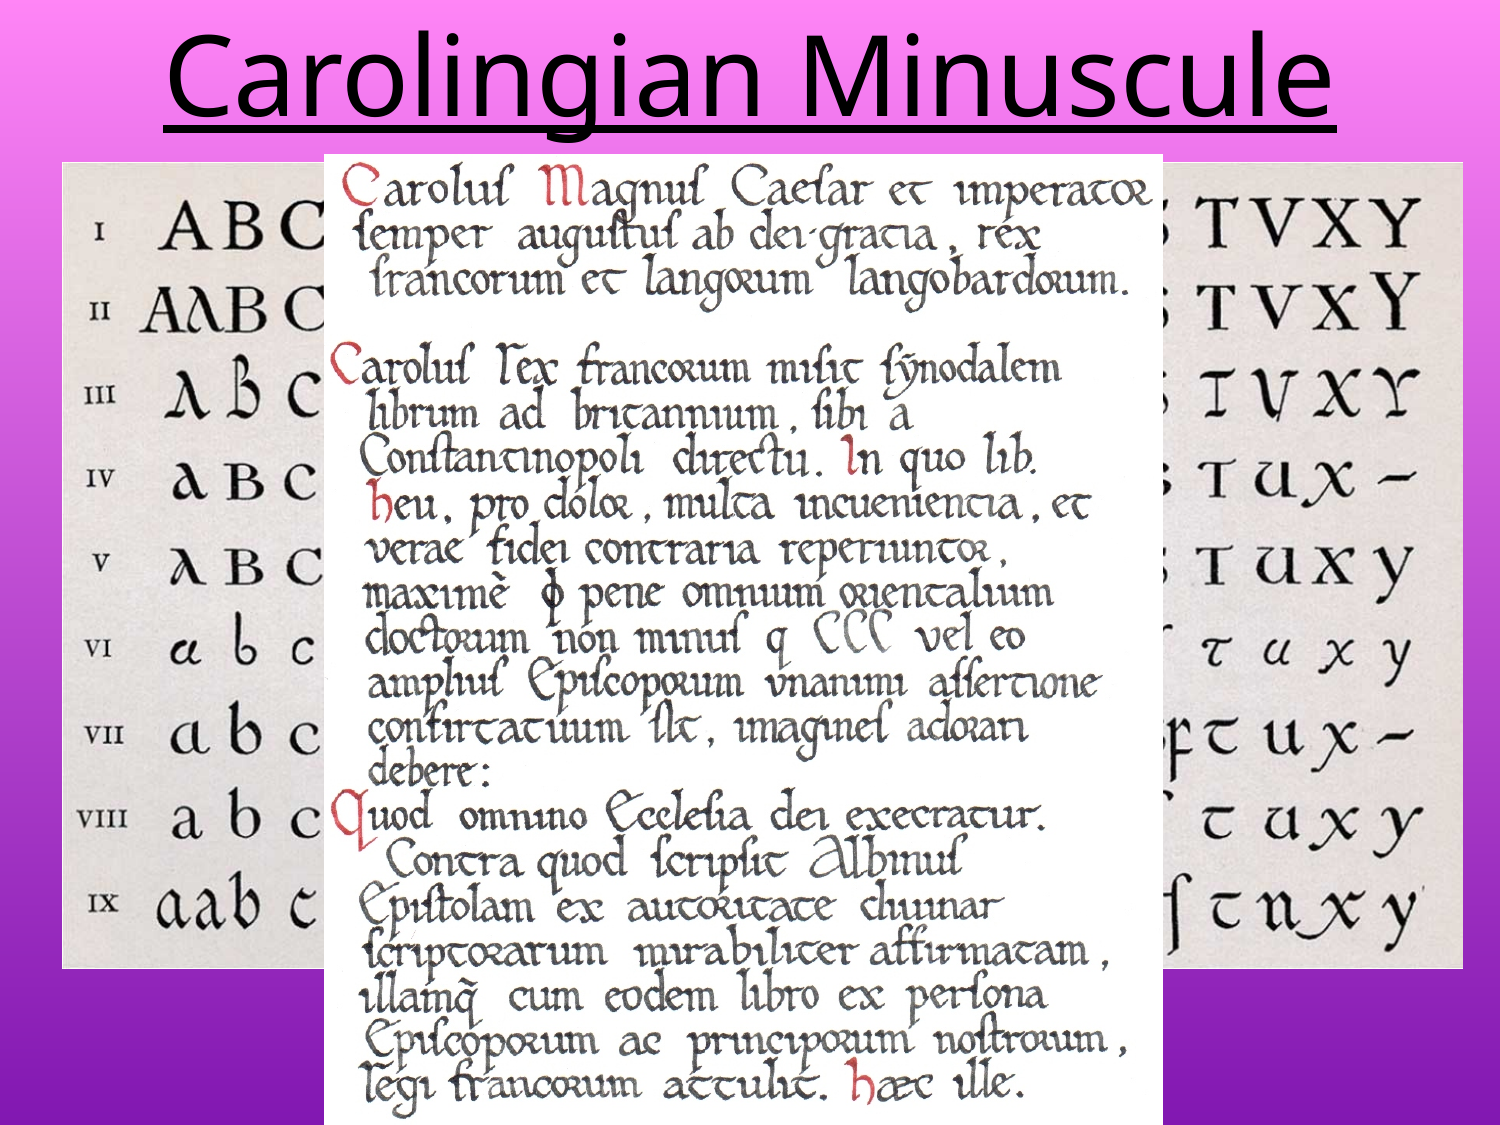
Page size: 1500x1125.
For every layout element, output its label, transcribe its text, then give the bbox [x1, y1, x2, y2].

picture [62, 154, 1463, 1125]
title Carolingian Minuscule [74, 12, 1426, 131]
